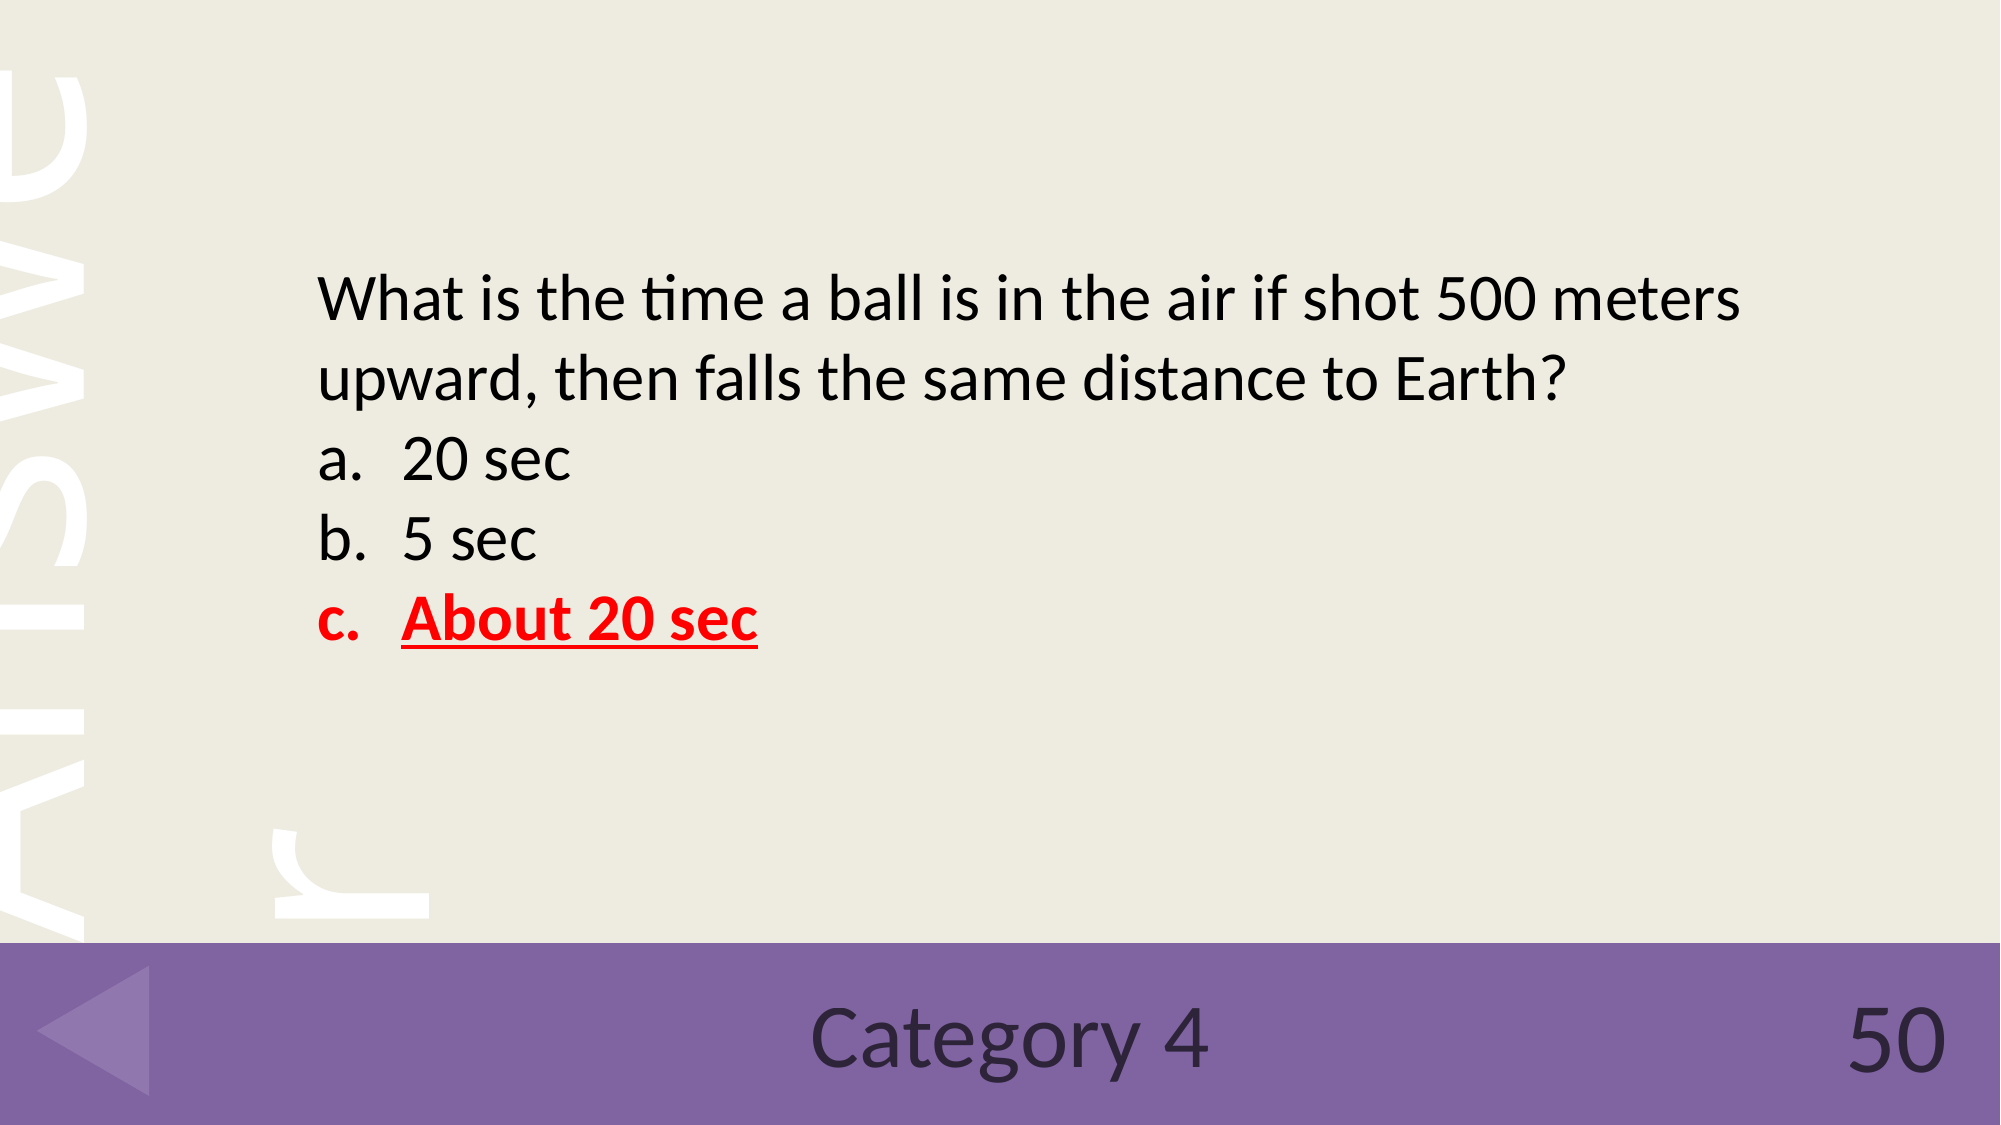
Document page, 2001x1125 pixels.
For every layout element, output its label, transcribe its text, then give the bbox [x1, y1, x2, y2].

title Category 4 [110, 937, 1911, 1125]
list 50 [1911, 967, 1963, 1097]
list What is the time a ball is in the air if shot 500 meters upward, then falls the same distance to Earth? 20 sec 5 sec About 20 sec [302, 41, 1760, 937]
